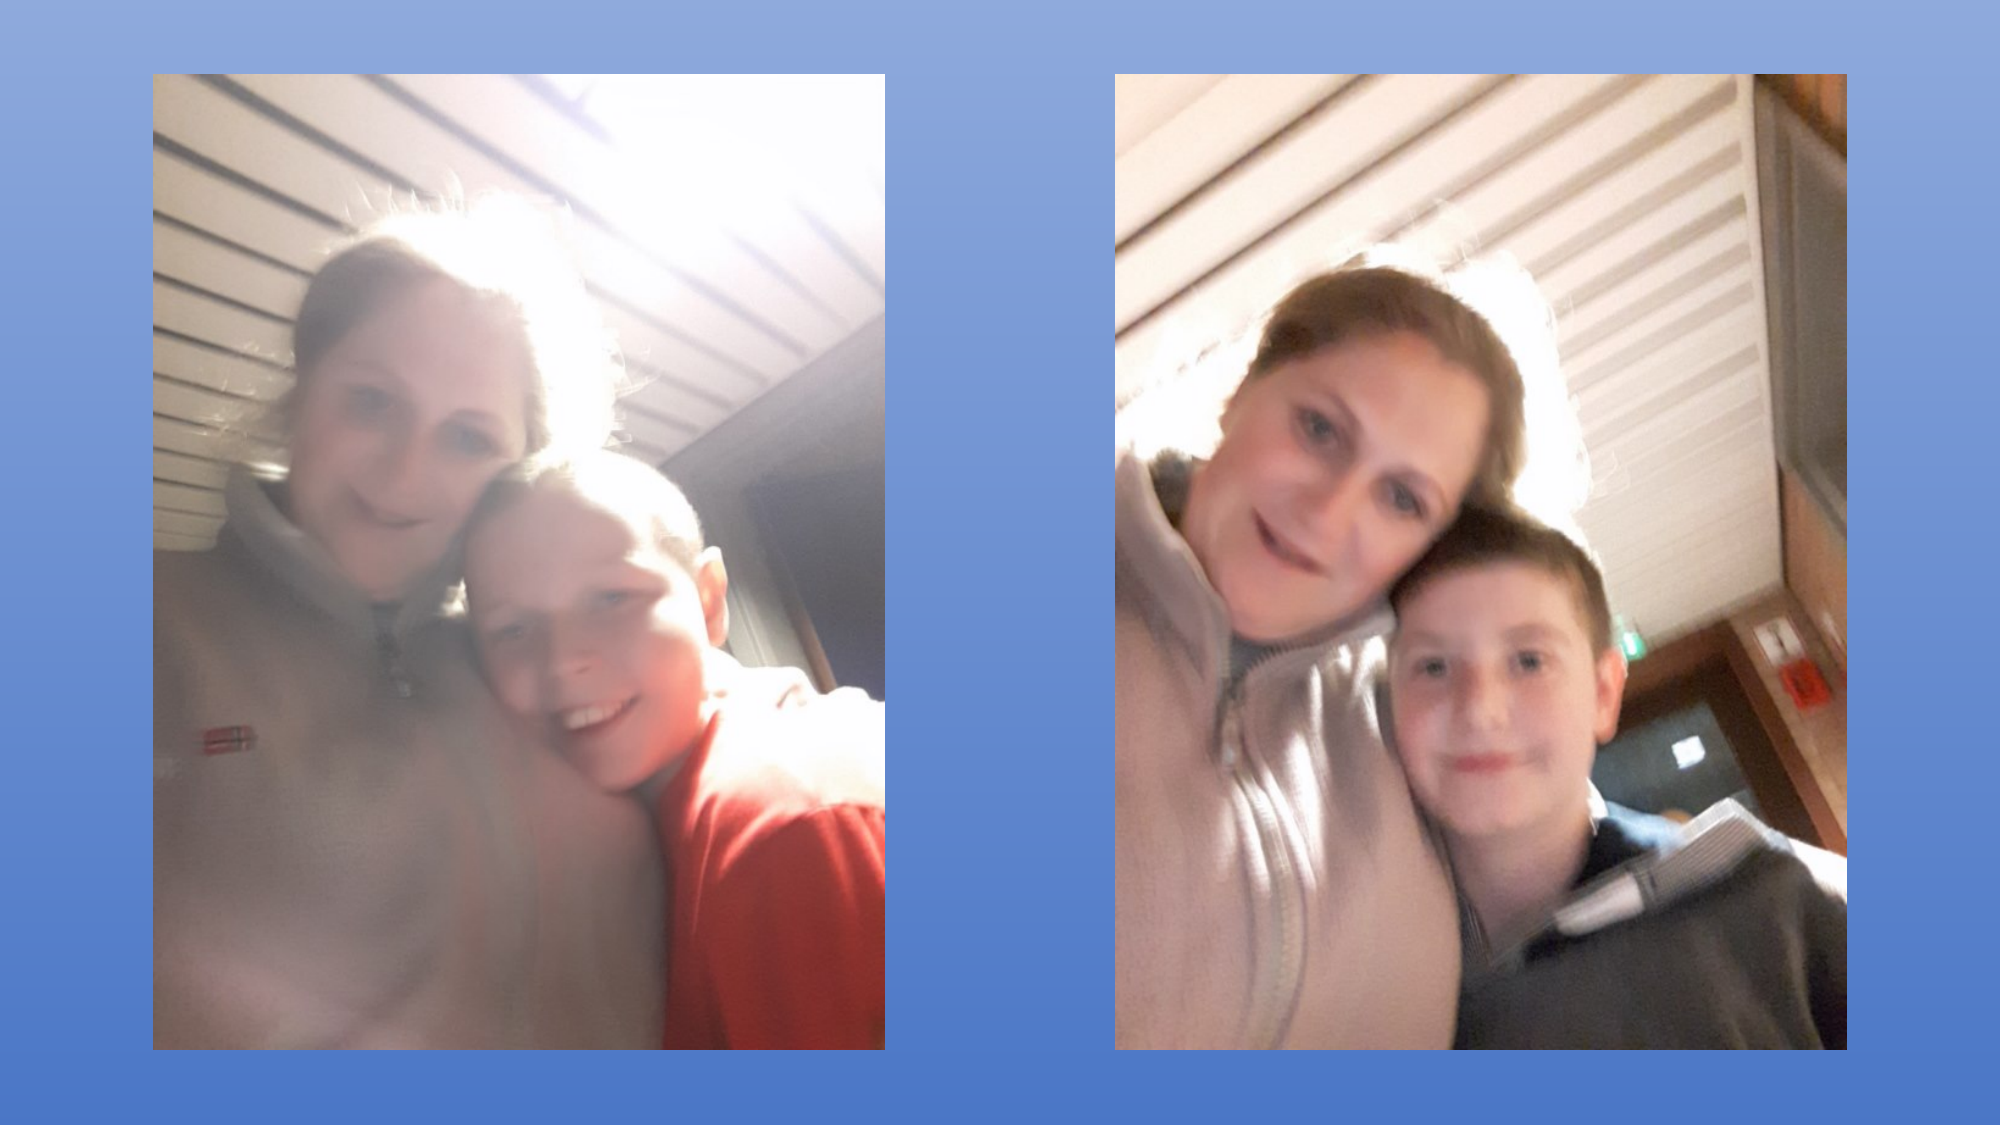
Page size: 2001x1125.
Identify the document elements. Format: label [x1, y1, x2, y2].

picture [153, 74, 885, 1050]
picture [1115, 74, 1847, 1050]
